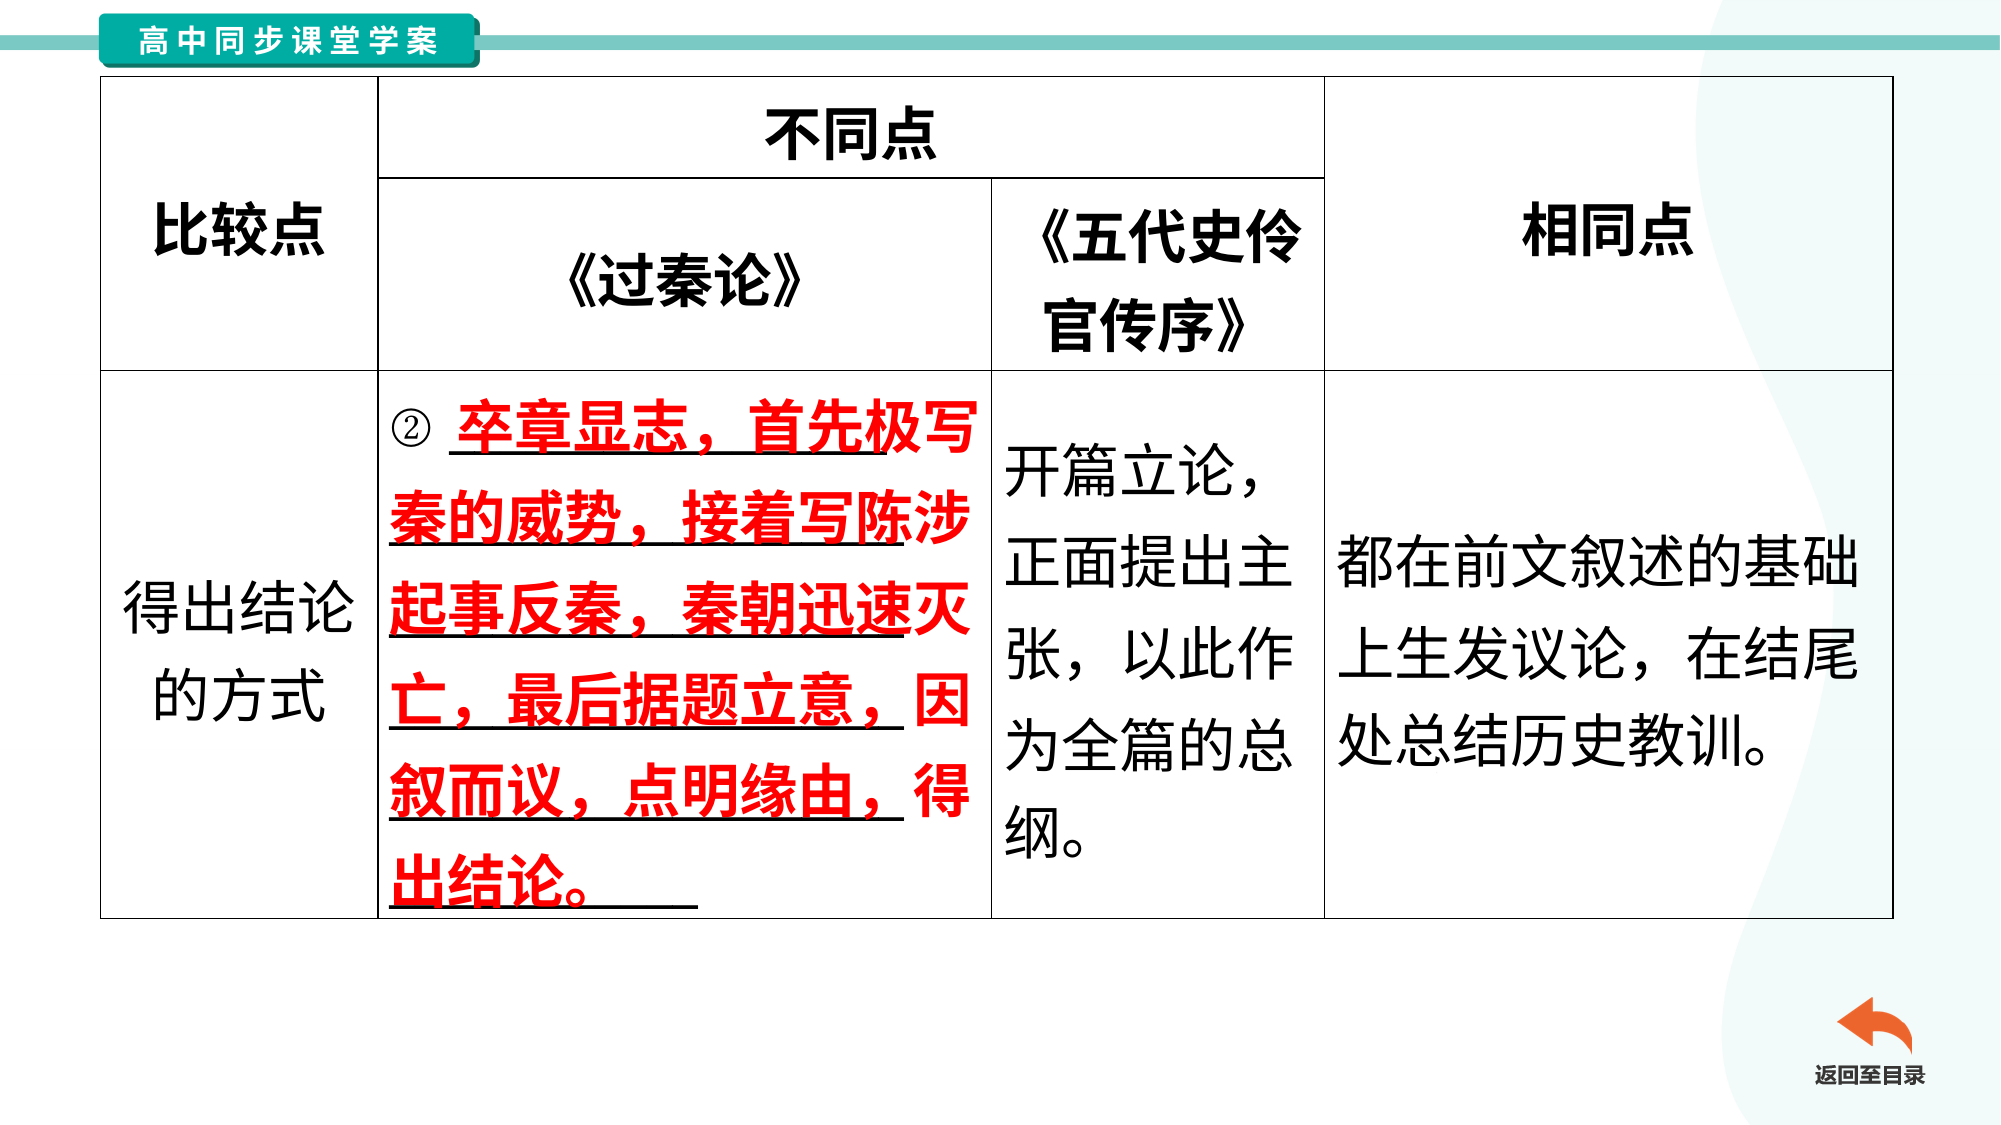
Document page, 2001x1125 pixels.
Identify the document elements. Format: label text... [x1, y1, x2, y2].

table_cell 开篇立论， 正面提出主 张，以此作 为全篇的总 纲。 [992, 371, 1324, 918]
table_cell 《五代史伶 官传序》 [992, 179, 1324, 370]
table_header 不同点 [379, 77, 1324, 177]
text_box 卒章显志，首先极写秦的威势，接着写陈涉起事反秦，秦朝迅速灭亡，最后据题立意，因叙而议，点明缘由，得出结论。 [389, 369, 983, 916]
table_cell ② _________________ ____________________ ____________________ ____________________ ____________________ ____________ [379, 371, 991, 918]
table_header 比较点 [101, 77, 377, 370]
table_cell 得出结论 的方式 [101, 371, 377, 918]
table_header 相同点 [1325, 77, 1892, 370]
table_cell 都在前文叙述的基础 上生发议论，在结尾 处总结历史教训。 [1325, 371, 1892, 918]
picture [0, 0, 2000, 1125]
table_cell 《过秦论》 [379, 179, 991, 370]
